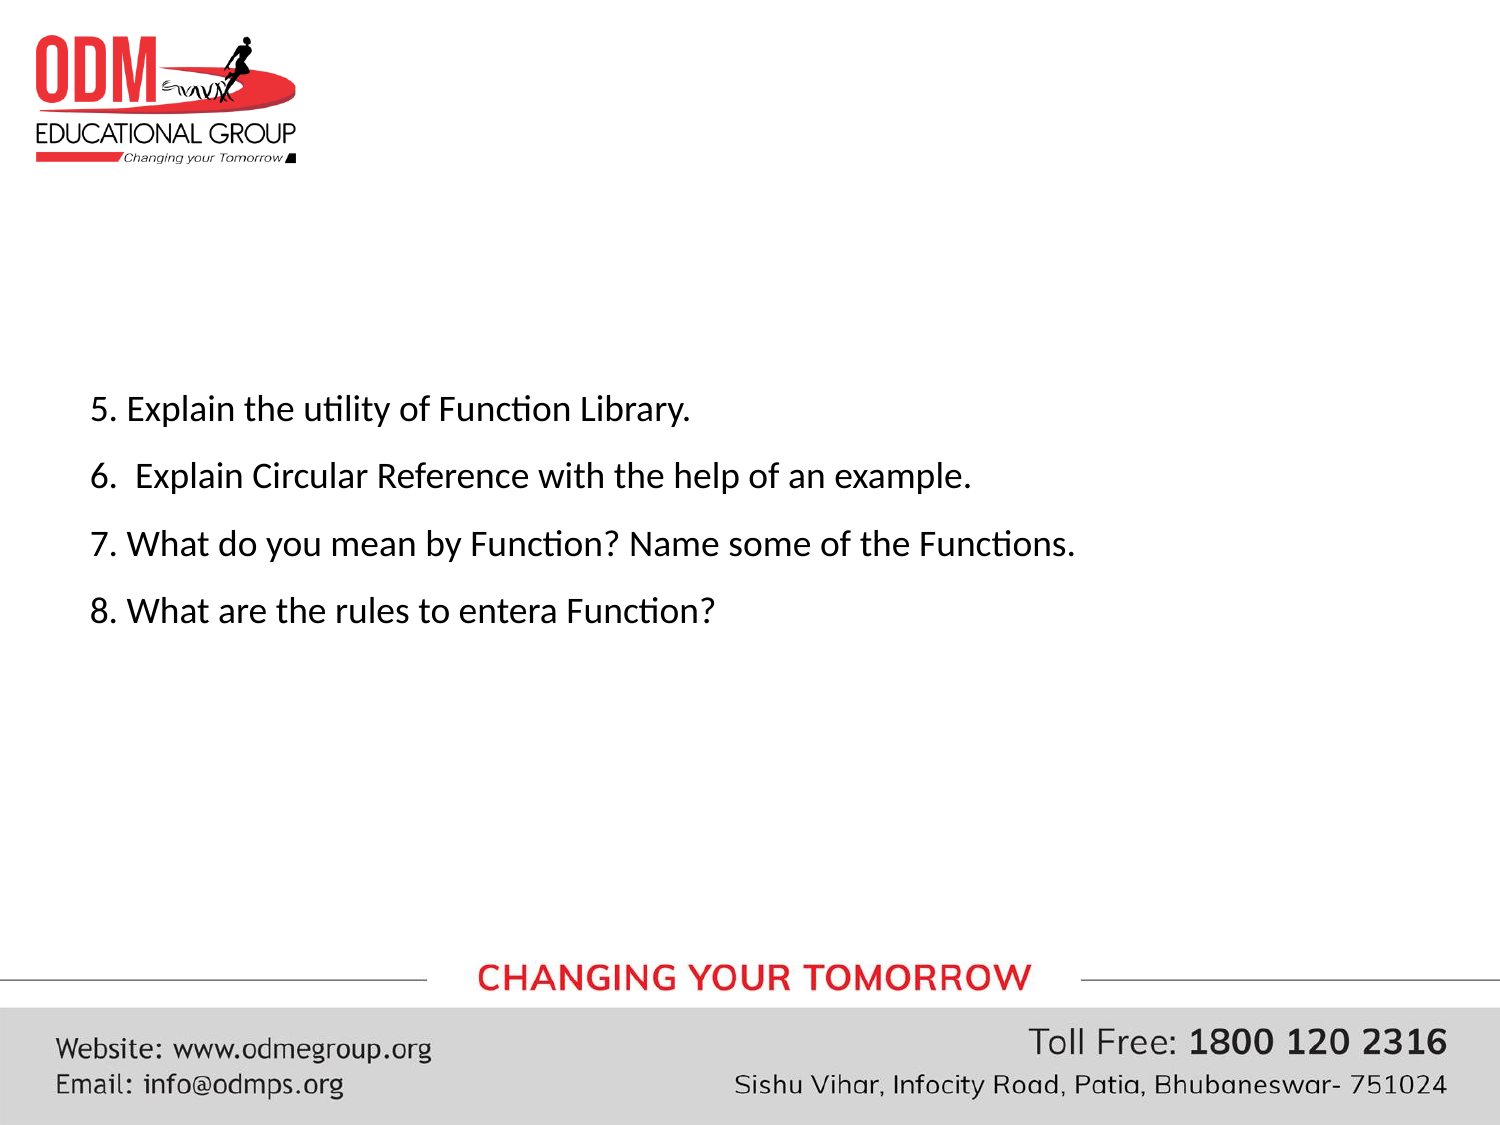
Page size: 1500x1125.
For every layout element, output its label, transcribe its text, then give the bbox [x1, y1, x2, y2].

picture [36, 35, 296, 164]
picture [0, 900, 1500, 1125]
text_box 5. Explain the utility of Function Library. 6. Explain Circular Reference with the help of an example. 7. What do you mean by Function? Name some of the Functions. 8. What are the rules to entera Function? [75, 353, 1412, 639]
